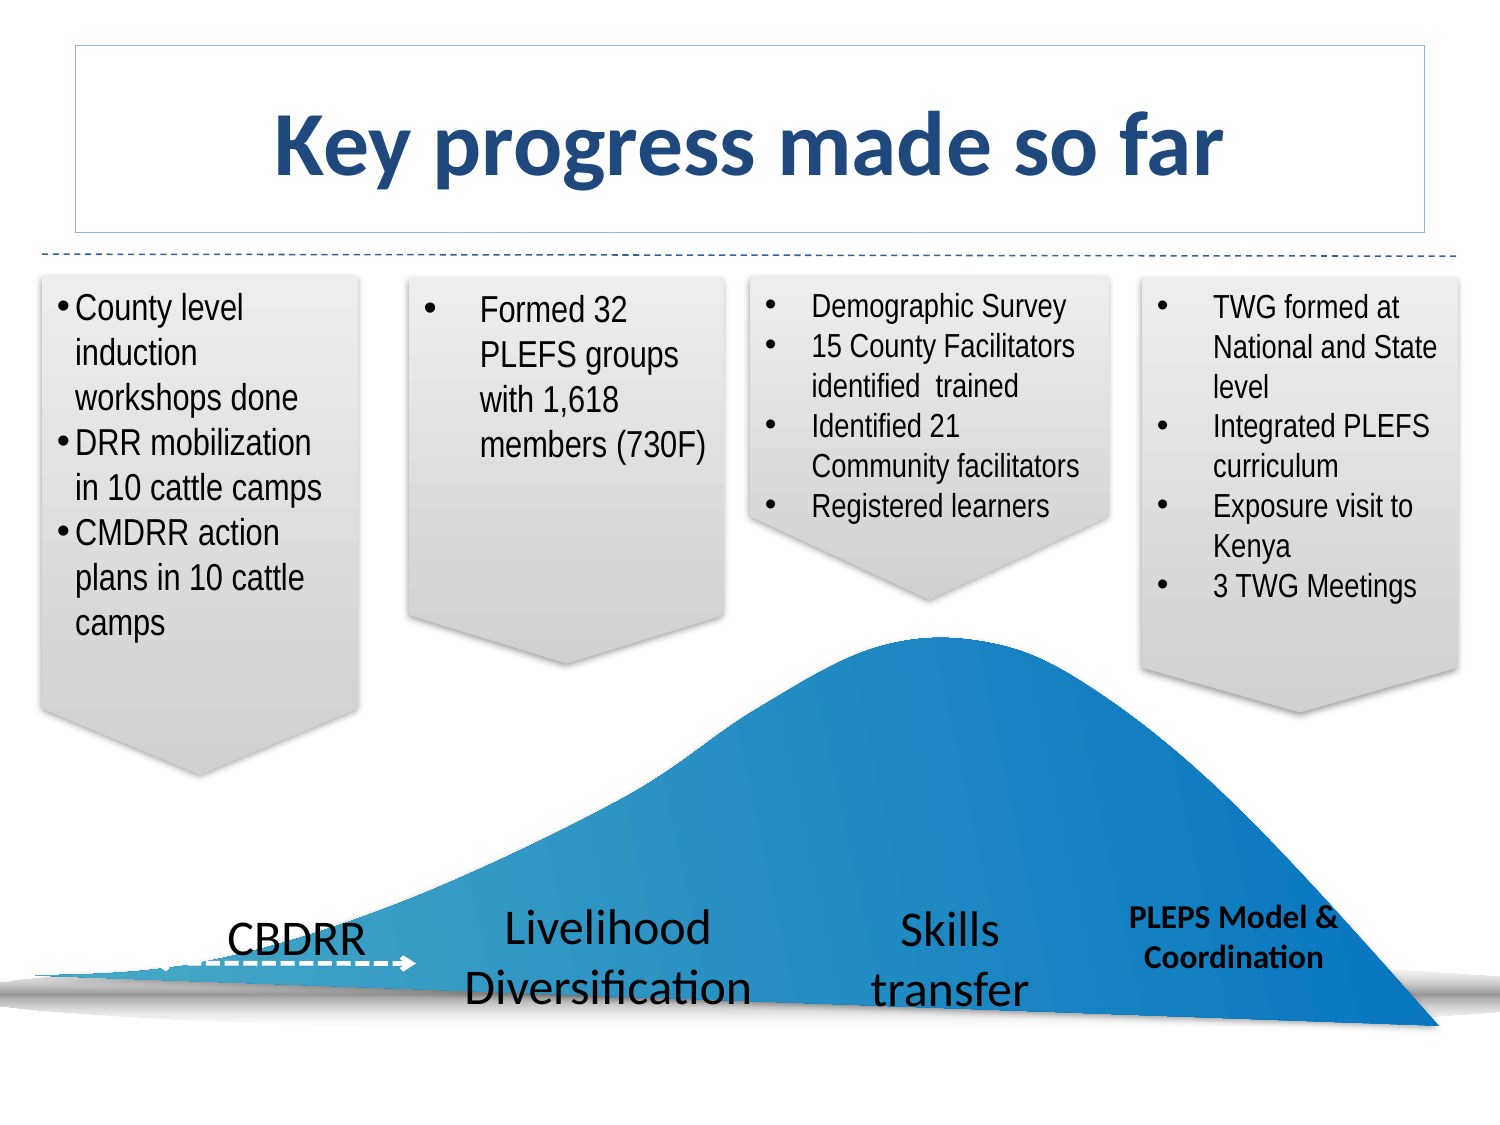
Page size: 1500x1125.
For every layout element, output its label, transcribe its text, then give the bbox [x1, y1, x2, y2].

title Key progress made so far [75, 45, 1425, 233]
text_box [0, 978, 1246, 1032]
text_box PLEPS Model & Coordination [1109, 887, 1359, 982]
text_box Demographic Survey 15 County Facilitators identified trained Identified 21 Community facilitators Registered learners [749, 276, 1110, 601]
text_box Skills transfer [825, 889, 1075, 1025]
text_box CBDRR [153, 898, 440, 973]
text_box [35, 968, 440, 990]
text_box [1394, 969, 1500, 1017]
text_box County level induction workshops done DRR mobilization in 10 cattle camps CMDRR action plans in 10 cattle camps [41, 274, 359, 776]
text_box Livelihood Diversification [440, 887, 776, 1023]
text_box [410, 637, 1440, 1027]
text_box Formed 32 PLEFS groups with 1,618 members (730F) [407, 276, 726, 665]
text_box TWG formed at National and State level Integrated PLEFS curriculum Exposure visit to Kenya 3 TWG Meetings [1141, 276, 1459, 714]
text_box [41, 253, 1459, 257]
